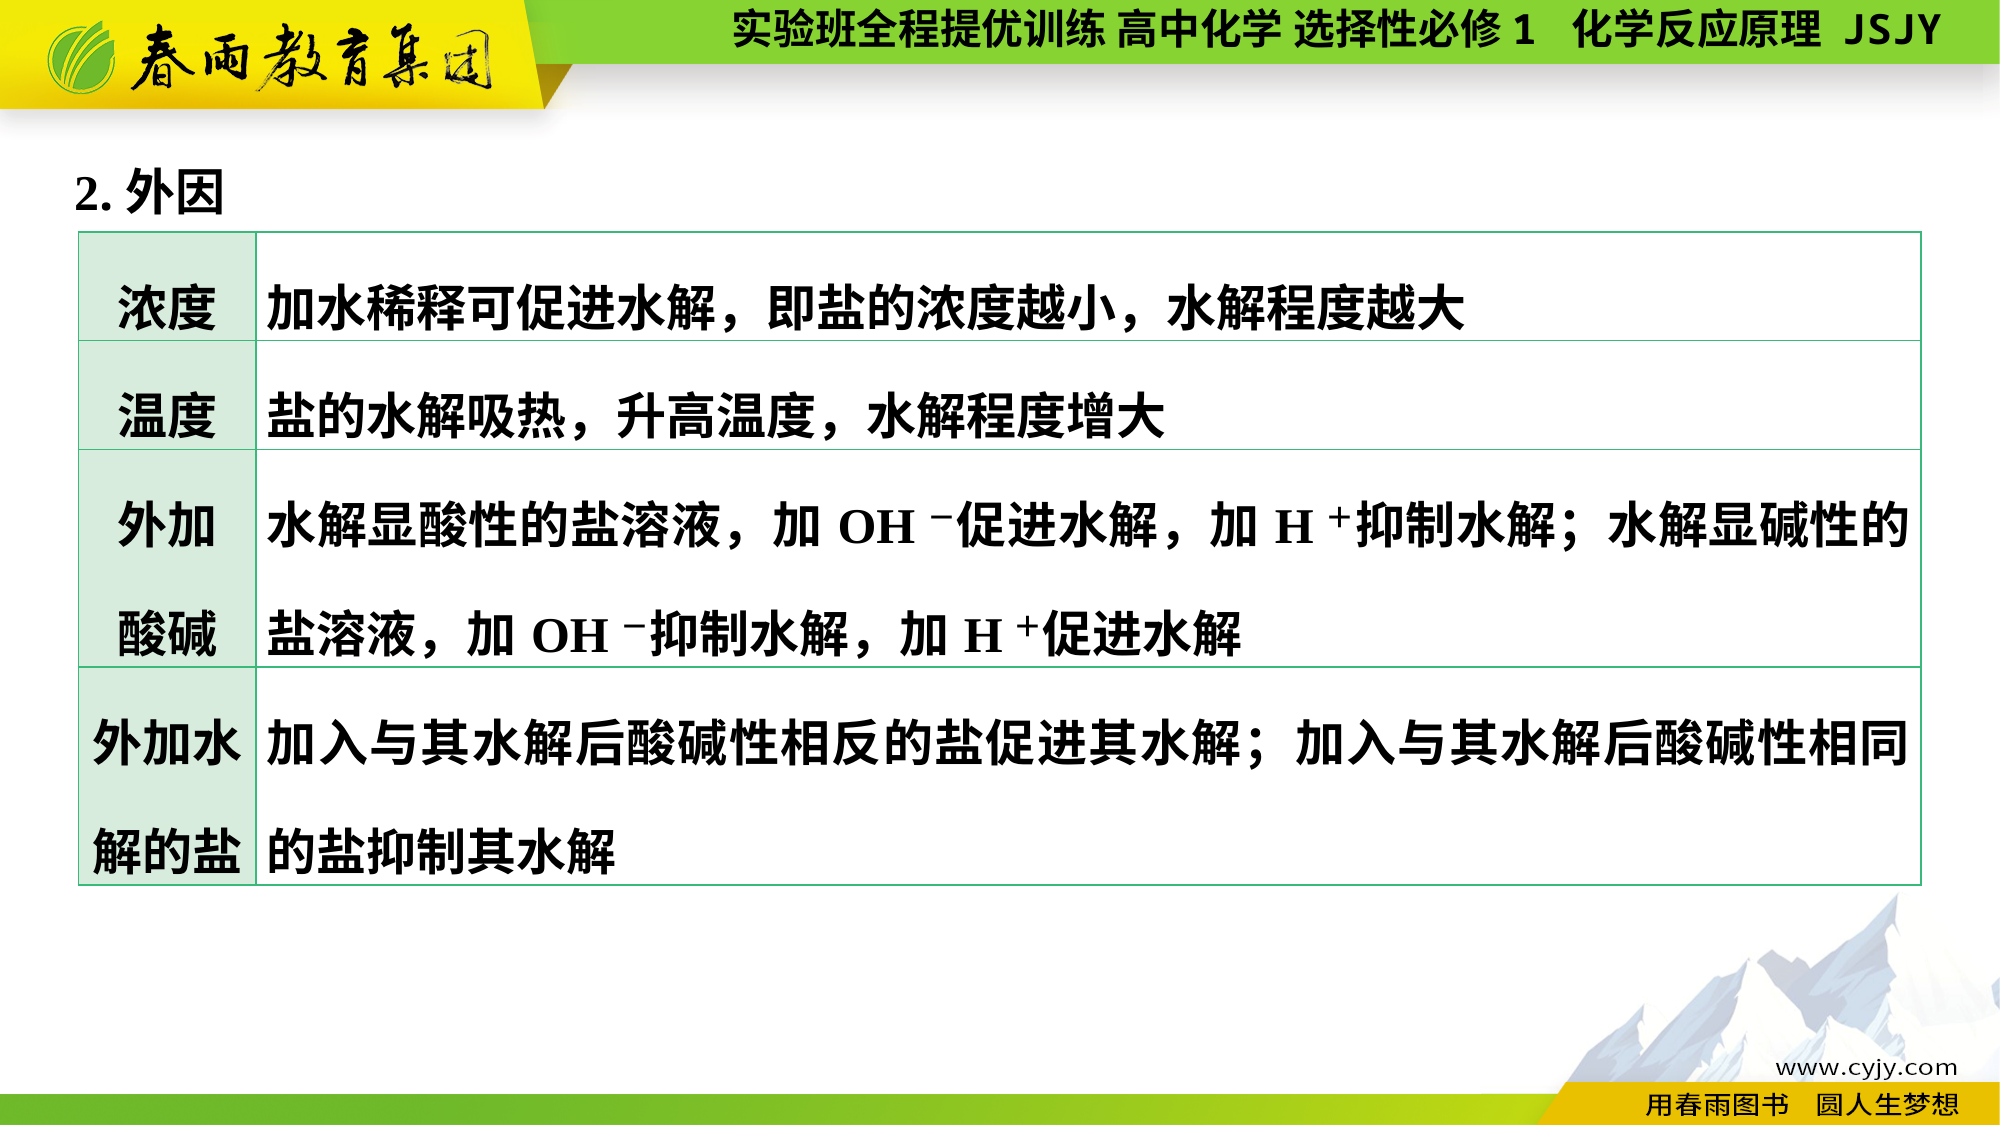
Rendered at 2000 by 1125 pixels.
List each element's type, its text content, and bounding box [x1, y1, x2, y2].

table_cell 盐的水解吸热，升高温度，水解程度增大 [257, 341, 1920, 449]
list 2.外因 [59, 122, 1944, 217]
table_cell 温度 [79, 341, 255, 449]
picture [0, 0, 2000, 1125]
table_cell 水解显酸性的盐溶液，加OH－促进水解，加H＋抑制水解；水解显碱性的盐溶液，加OH－抑制水解，加H＋促进水解 [257, 450, 1920, 666]
table_cell 加入与其水解后酸碱性相反的盐促进其水解；加入与其水解后酸碱性相同的盐抑制其水解 [257, 668, 1920, 884]
table_header 浓度 [79, 233, 255, 340]
table_header 加水稀释可促进水解，即盐的浓度越小，水解程度越大 [257, 233, 1920, 340]
table_cell 外加水 解的盐 [79, 668, 255, 884]
table_cell 外加 酸碱 [79, 450, 255, 666]
